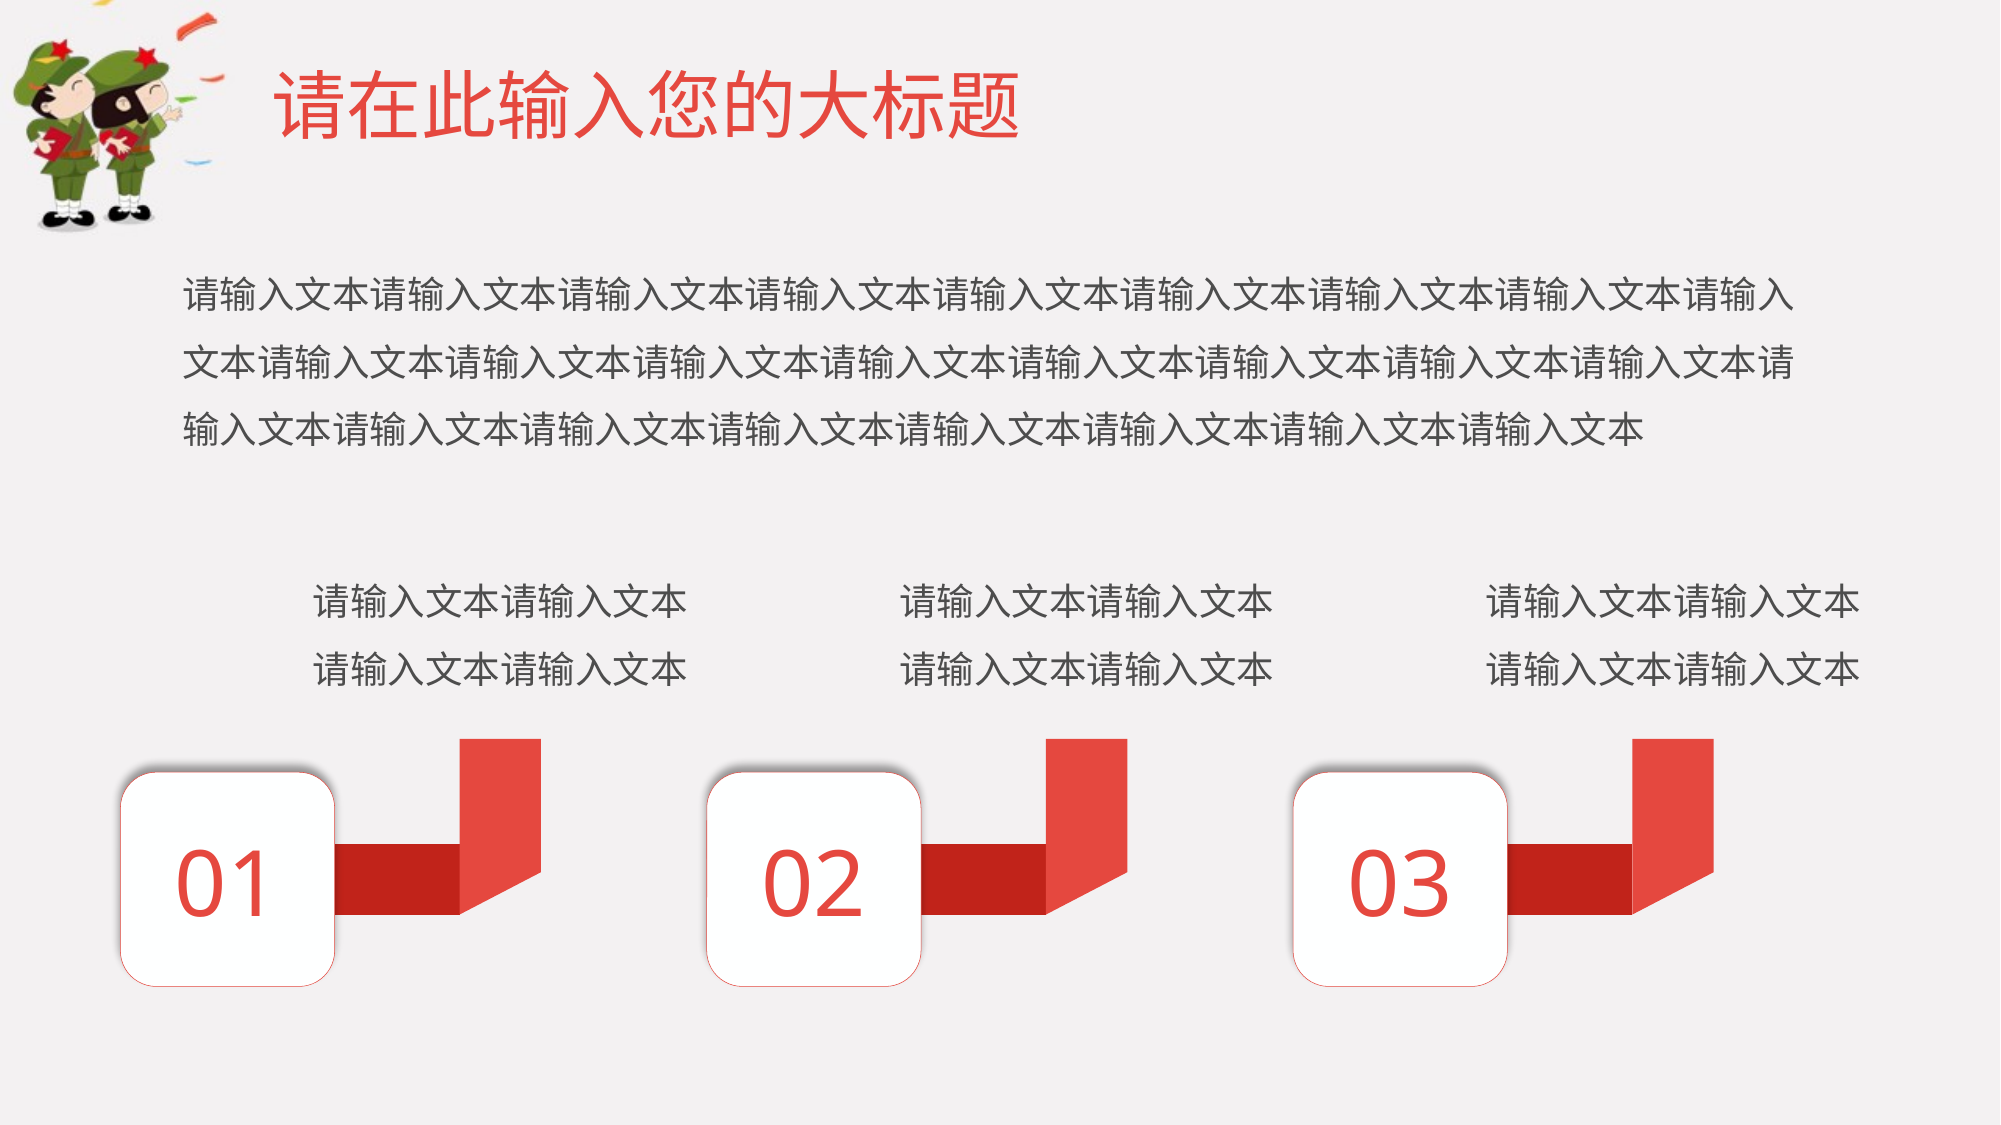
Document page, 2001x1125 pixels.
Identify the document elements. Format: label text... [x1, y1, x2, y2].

text_box 01 [119, 771, 336, 988]
text_box [1631, 737, 1715, 917]
text_box 请输入文本请输入文本请输入文本请输入文本 [879, 540, 1294, 706]
text_box 02 [705, 771, 923, 988]
text_box [1044, 737, 1129, 917]
text_box 03 [1292, 771, 1509, 988]
text_box [928, 843, 1044, 916]
text_box [458, 737, 542, 917]
text_box 请输入文本请输入文本请输入文本请输入文本 [1466, 540, 1880, 706]
text_box 请输入文本请输入文本请输入文本请输入文本请输入文本请输入文本请输入文本请输入文本请输入文本请输入文本请输入文本请输入文本请输入文本请输入文本请输入文本请输入文本请输入文本请输入文本请输入文本请输入文本请输入文本请输入文本请输入文本请输入文本请输入文本 [167, 214, 1833, 486]
text_box [1514, 843, 1631, 916]
text_box 请输入文本请输入文本请输入文本请输入文本 [293, 540, 708, 706]
text_box [342, 843, 458, 916]
picture [0, 0, 2000, 1125]
title 请在此输入您的大标题 [256, 39, 1821, 180]
